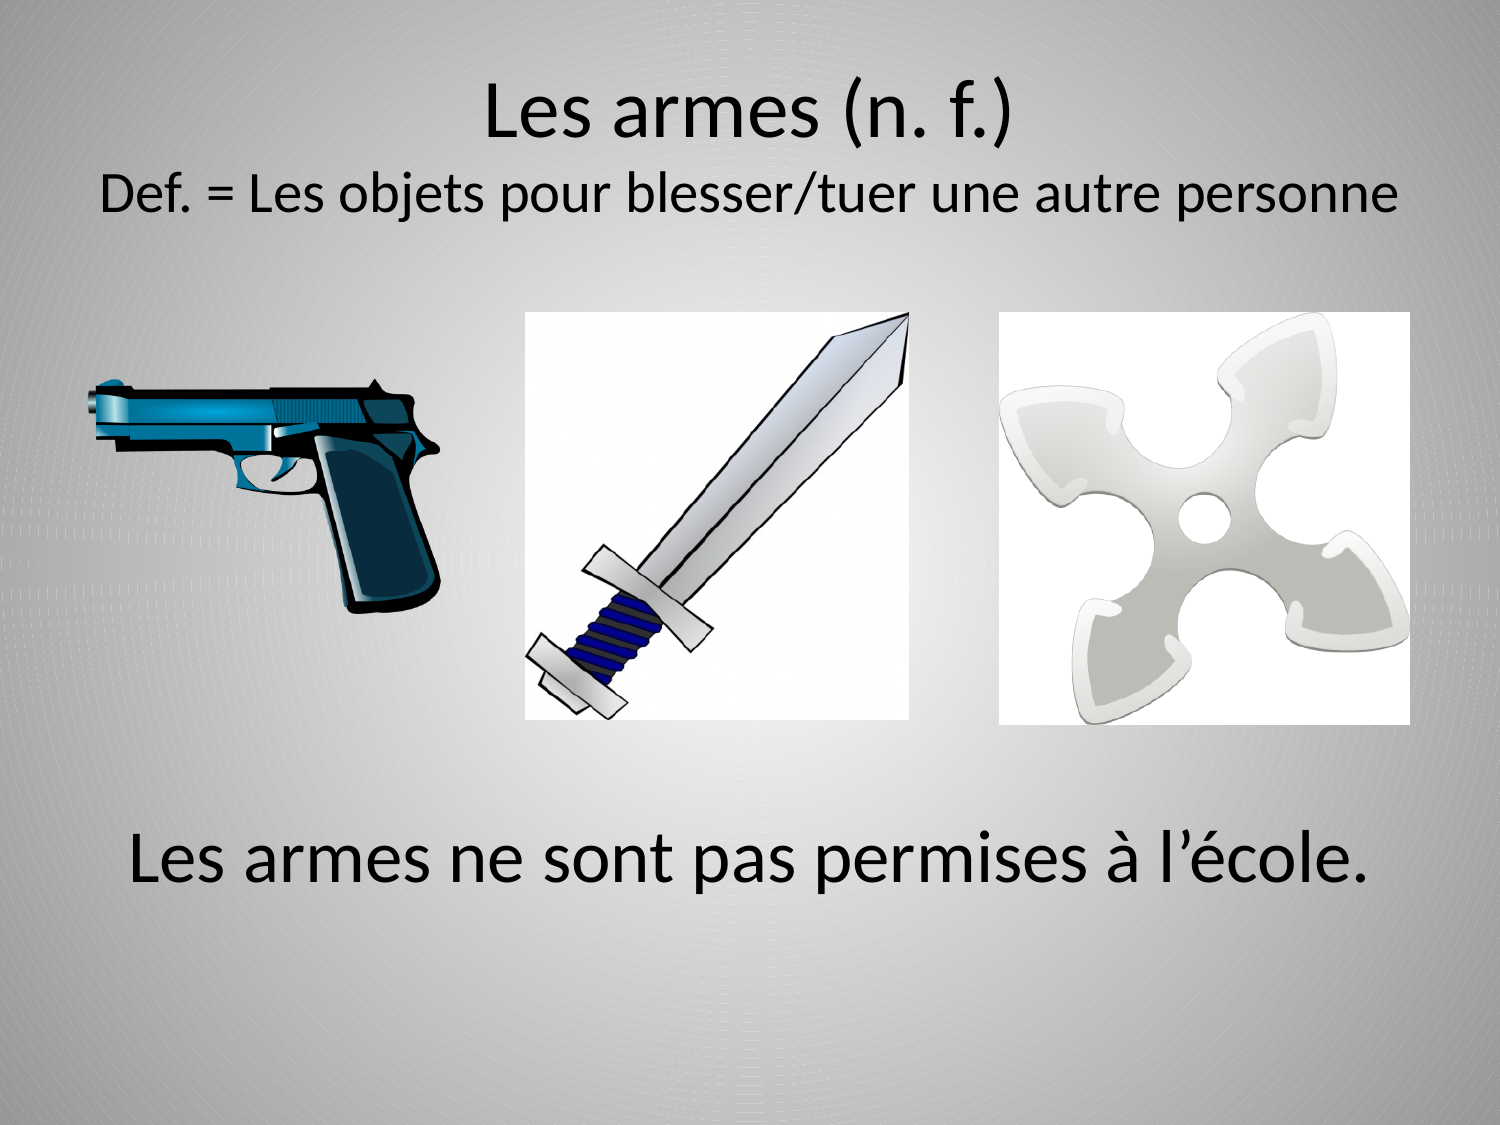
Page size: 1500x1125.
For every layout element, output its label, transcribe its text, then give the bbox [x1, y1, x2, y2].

text_box Les armes ne sont pas permises à l’école. [50, 799, 1450, 905]
title Les armes (n. f.) Def. = Les objets pour blesser/tuer une autre personne [75, 45, 1425, 233]
picture [524, 312, 910, 720]
picture [999, 312, 1411, 726]
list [49, 287, 463, 701]
